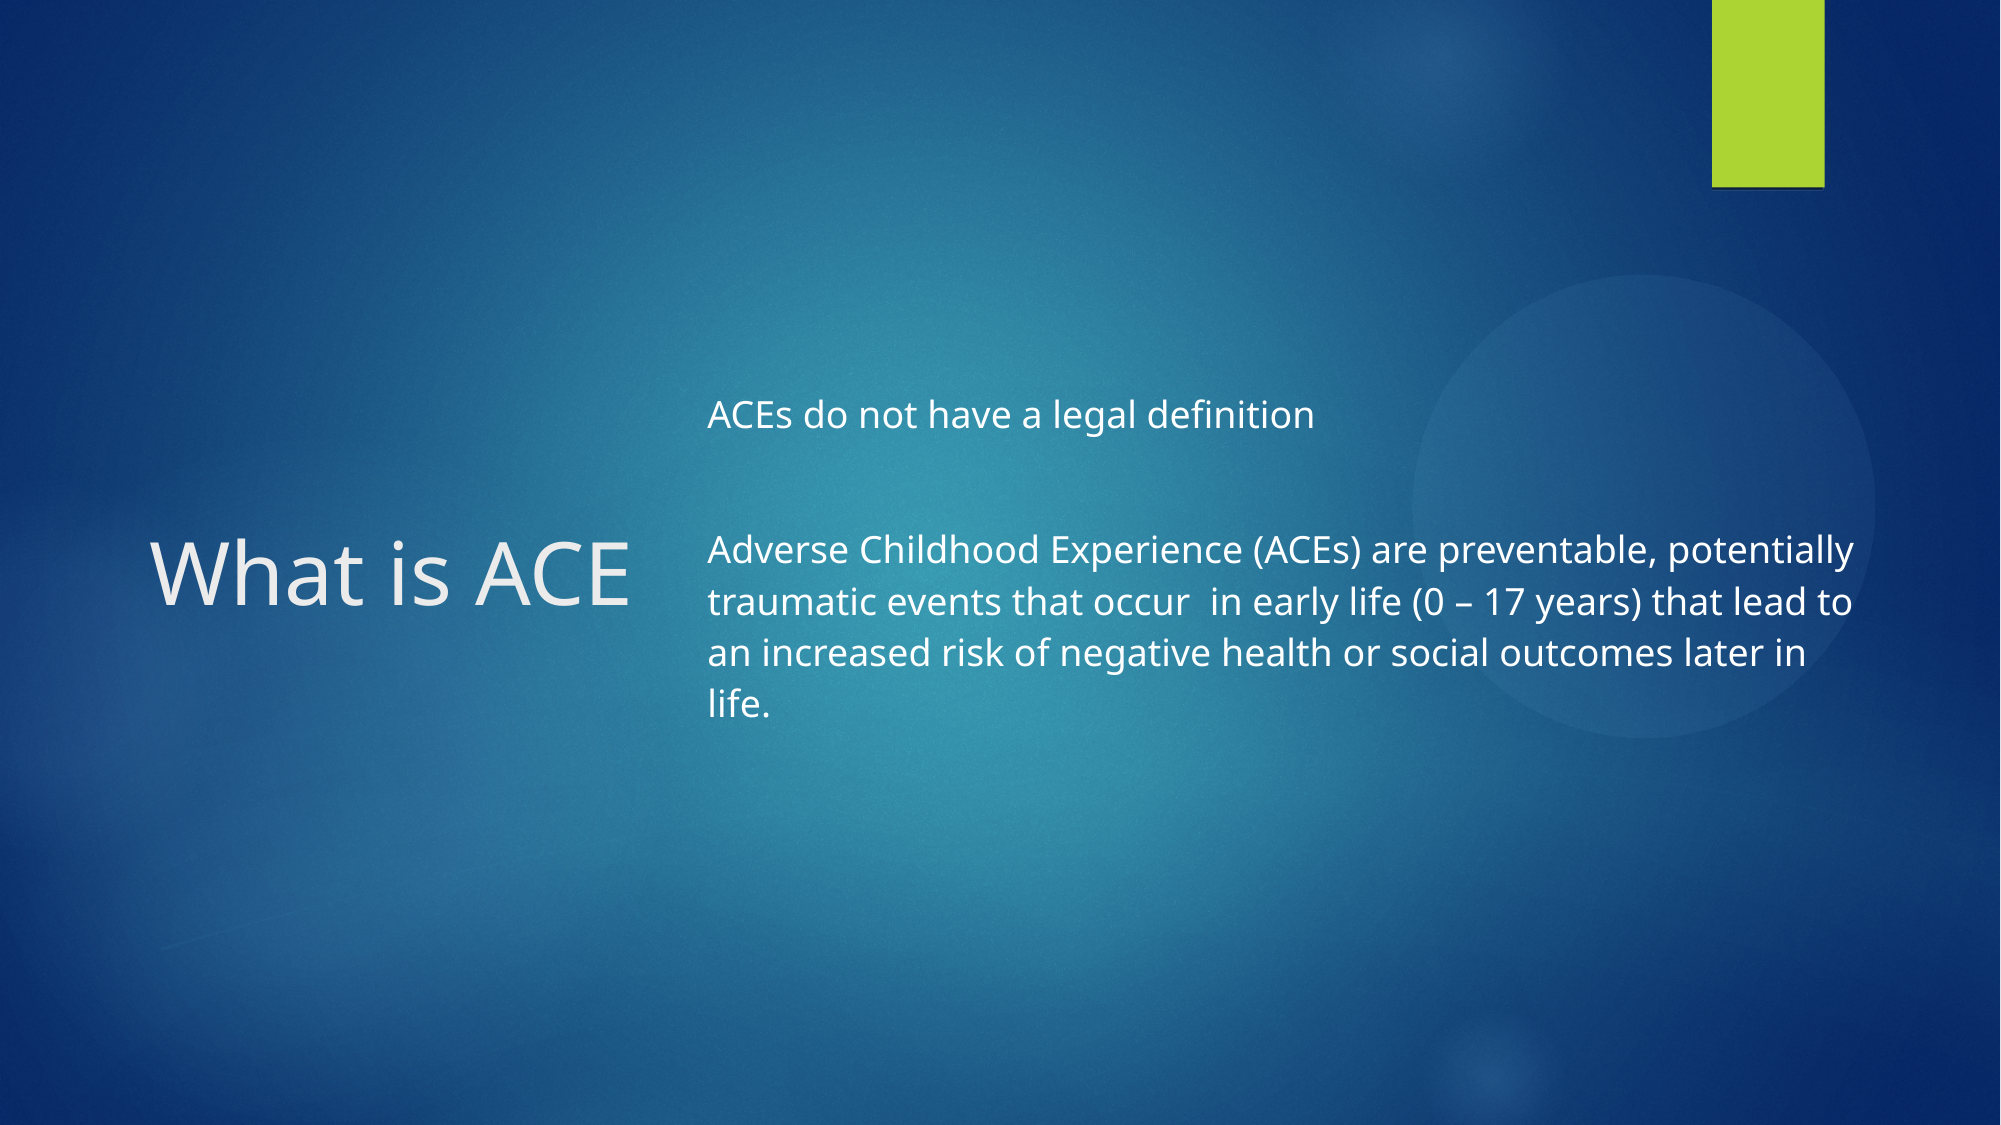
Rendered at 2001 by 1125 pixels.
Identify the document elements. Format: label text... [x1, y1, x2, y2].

picture [0, 0, 2001, 1125]
title What is ACE [75, 361, 692, 631]
list ACEs do not have a legal definition Adverse Childhood Experience (ACEs) are preventable, potentially traumatic events that occur in early life (0 – 17 years) that lead to an increased risk of negative health or social outcomes later in life. [692, 133, 1868, 1029]
